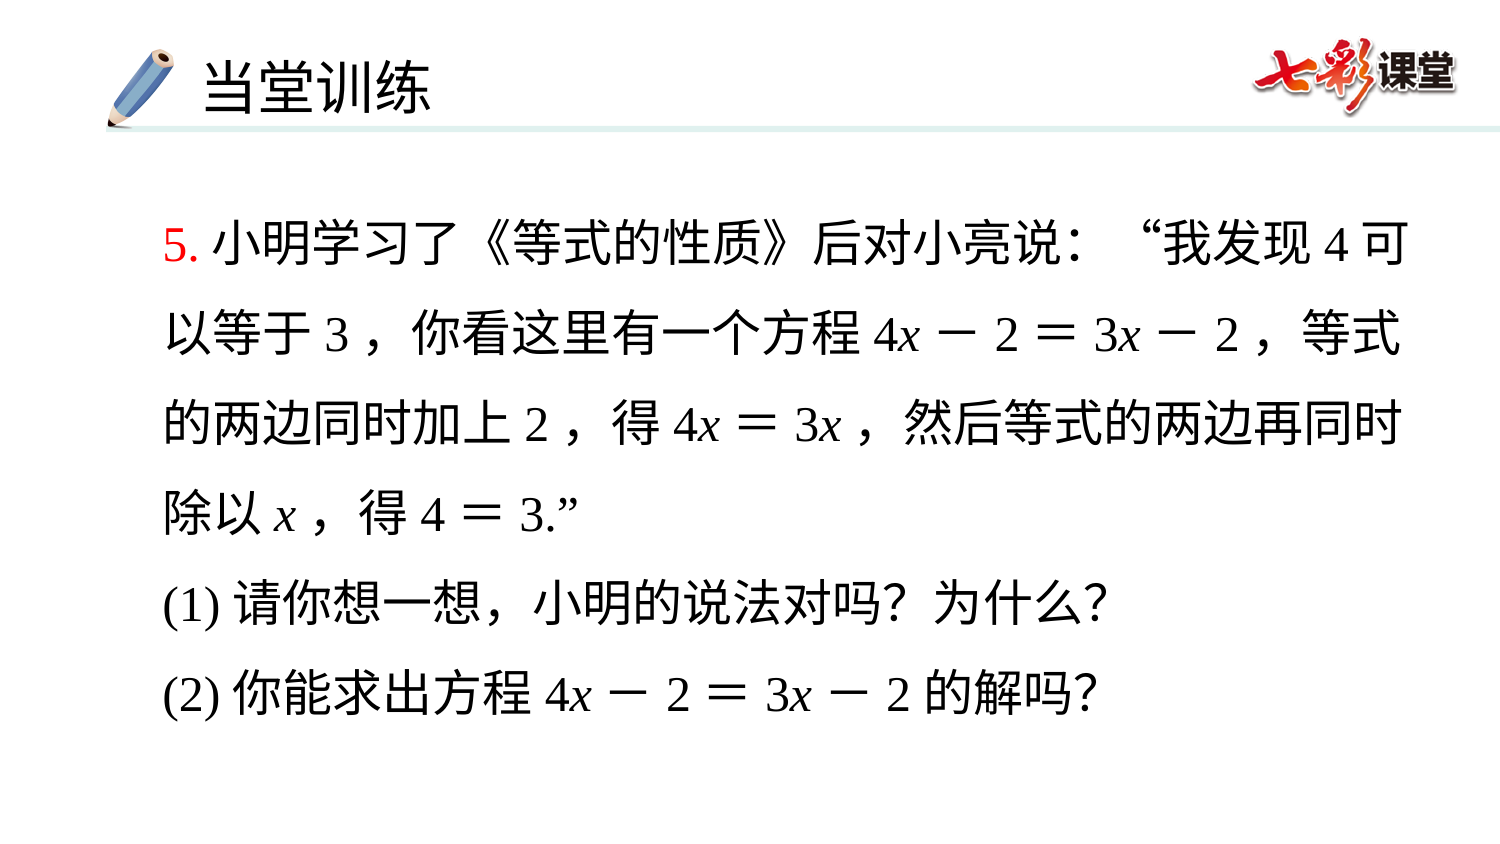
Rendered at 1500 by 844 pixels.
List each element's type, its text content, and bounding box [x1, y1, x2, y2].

picture [100, 32, 181, 146]
text_box 5.小明学习了《等式的性质》后对小亮说：“我发现4可以等于3，你看这里有一个方程4x－2＝3x－2，等式的两边同时加上2，得4x＝3x，然后等式的两边再同时除以x，得4＝3.” (1)请你想一想，小明的说法对吗？为什么？ (2)你能求出方程4x－2＝3x－2的解吗？ [147, 173, 1459, 729]
picture [1249, 32, 1461, 118]
